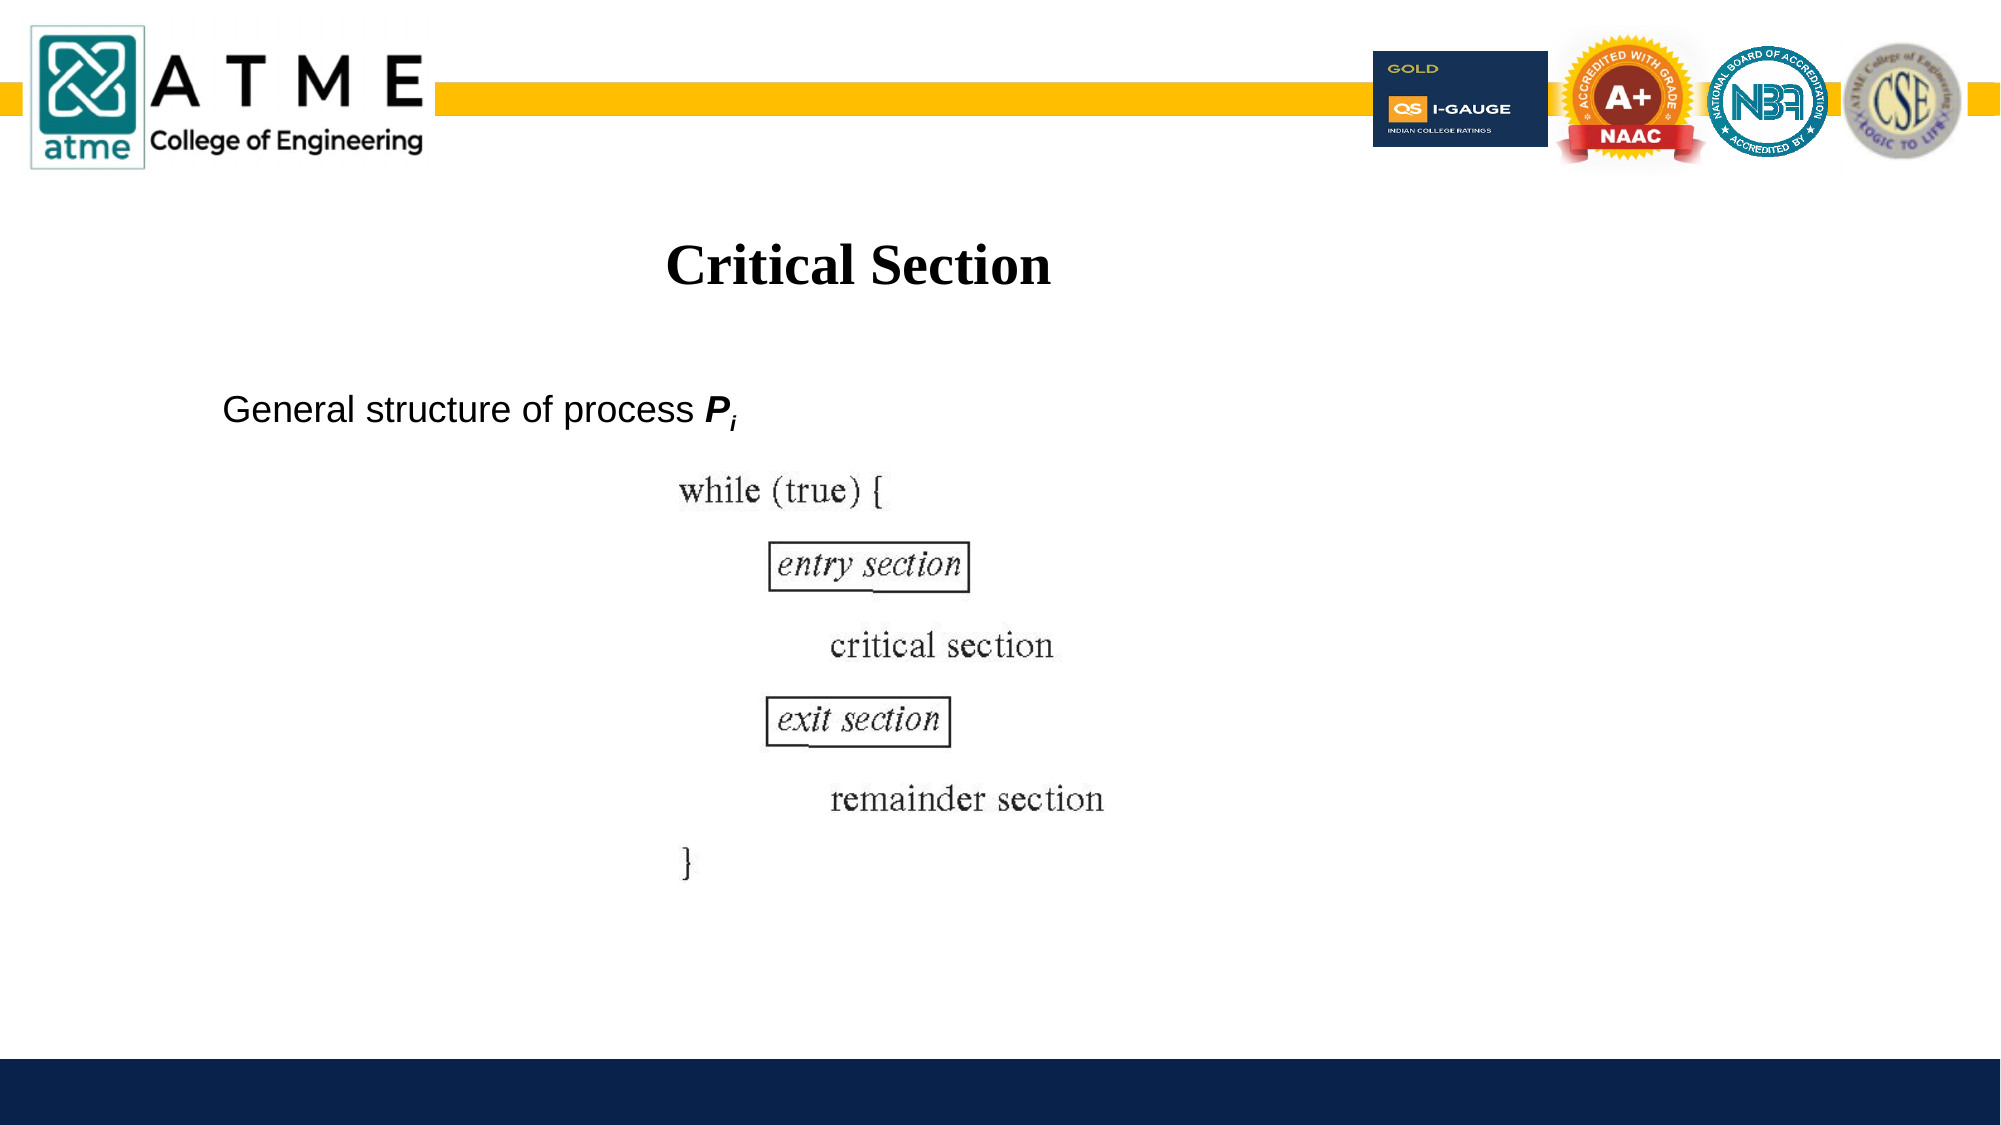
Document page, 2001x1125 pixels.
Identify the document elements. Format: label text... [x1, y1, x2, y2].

picture [1373, 20, 1828, 180]
title Critical Section [183, 218, 1534, 314]
text_box General structure of process Pi [207, 377, 1223, 444]
picture [1840, 26, 1968, 176]
picture [0, 1059, 2001, 1125]
picture [22, 15, 435, 178]
picture [678, 471, 1105, 885]
